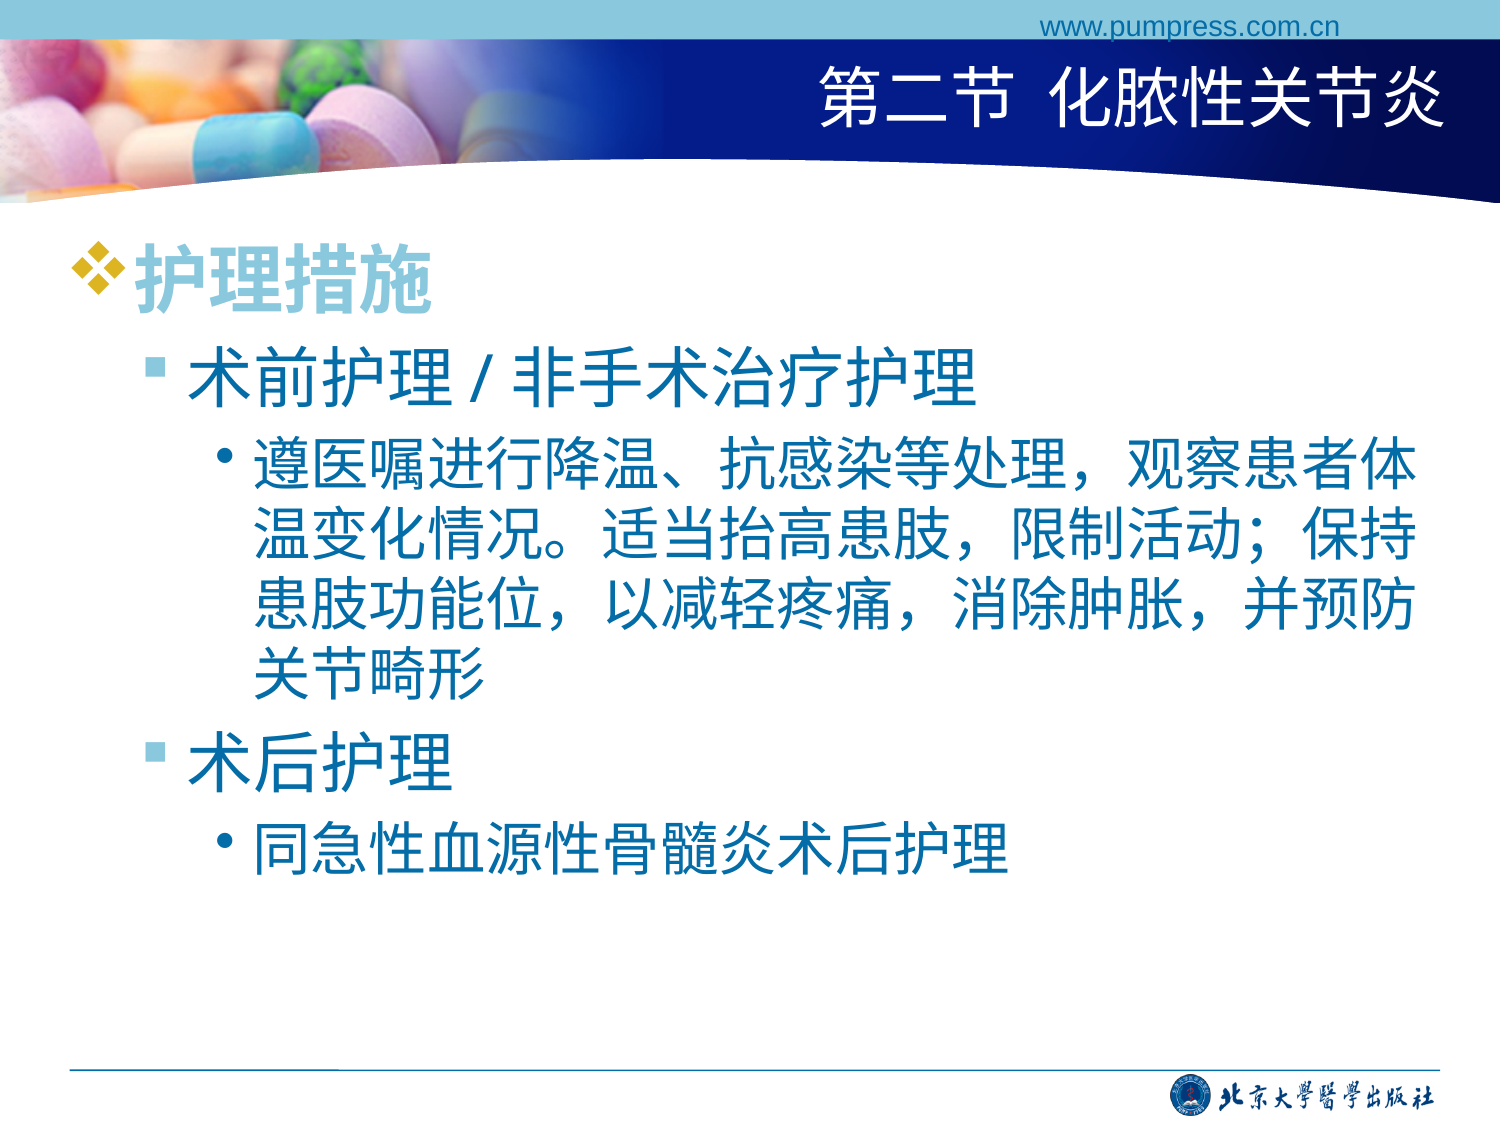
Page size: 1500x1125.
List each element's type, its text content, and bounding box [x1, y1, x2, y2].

picture [0, 40, 1500, 203]
list 护理措施 术前护理/非手术治疗护理 遵医嘱进行降温、抗感染等处理，观察患者体温变化情况。适当抬高患肢，限制活动；保持患肢功能位，以减轻疼痛，消除肿胀，并预防关节畸形 术后护理 同急性血源性骨髓炎术后护理 [49, 224, 1463, 1026]
slide_number www.pumpress.com.cn [1025, 0, 1463, 38]
title 第二节 化脓性关节炎 [137, 49, 1463, 143]
picture [1170, 1074, 1436, 1118]
